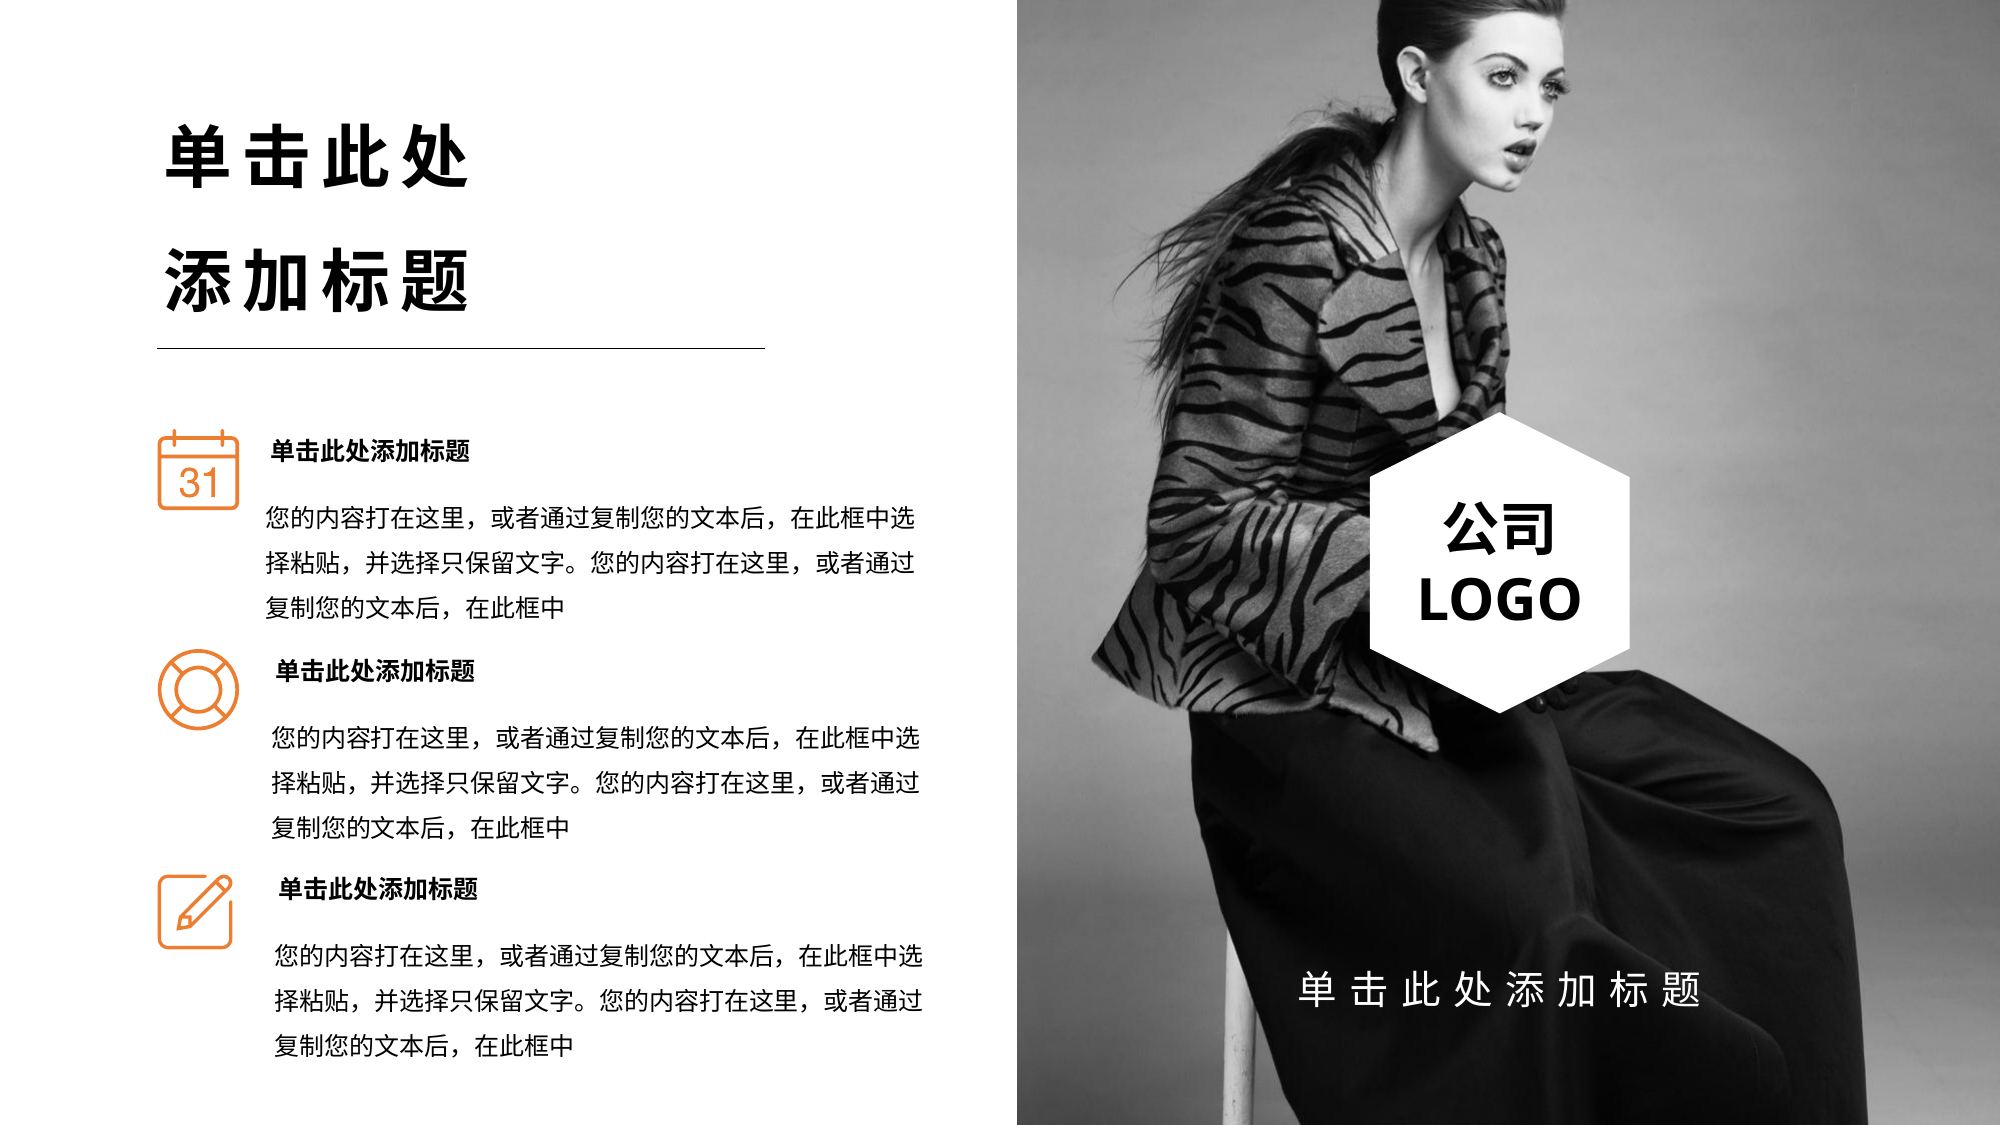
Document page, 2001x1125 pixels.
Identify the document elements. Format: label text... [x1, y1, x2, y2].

text_box [157, 874, 233, 950]
text_box 单击此处添加标题 [272, 648, 480, 693]
text_box 您的内容打在这里，或者通过复制您的文本后，在此框中选择粘贴，并选择只保留文字。您的内容打在这里，或者通过复制您的文本后，在此框中 [257, 478, 949, 632]
text_box [157, 428, 240, 511]
text_box 您的内容打在这里，或者通过复制您的文本后，在此框中选择粘贴，并选择只保留文字。您的内容打在这里，或者通过复制您的文本后，在此框中 [262, 698, 954, 852]
text_box 单击此处添加标题 [266, 428, 475, 473]
text_box 单击此处添加标题 [275, 865, 483, 911]
text_box 单击此处 添加标题 [163, 72, 470, 320]
text_box 您的内容打在这里，或者通过复制您的文本后，在此框中选择粘贴，并选择只保留文字。您的内容打在这里，或者通过复制您的文本后，在此框中 [265, 916, 957, 1069]
picture [1017, 0, 2000, 1125]
text_box [157, 649, 240, 731]
